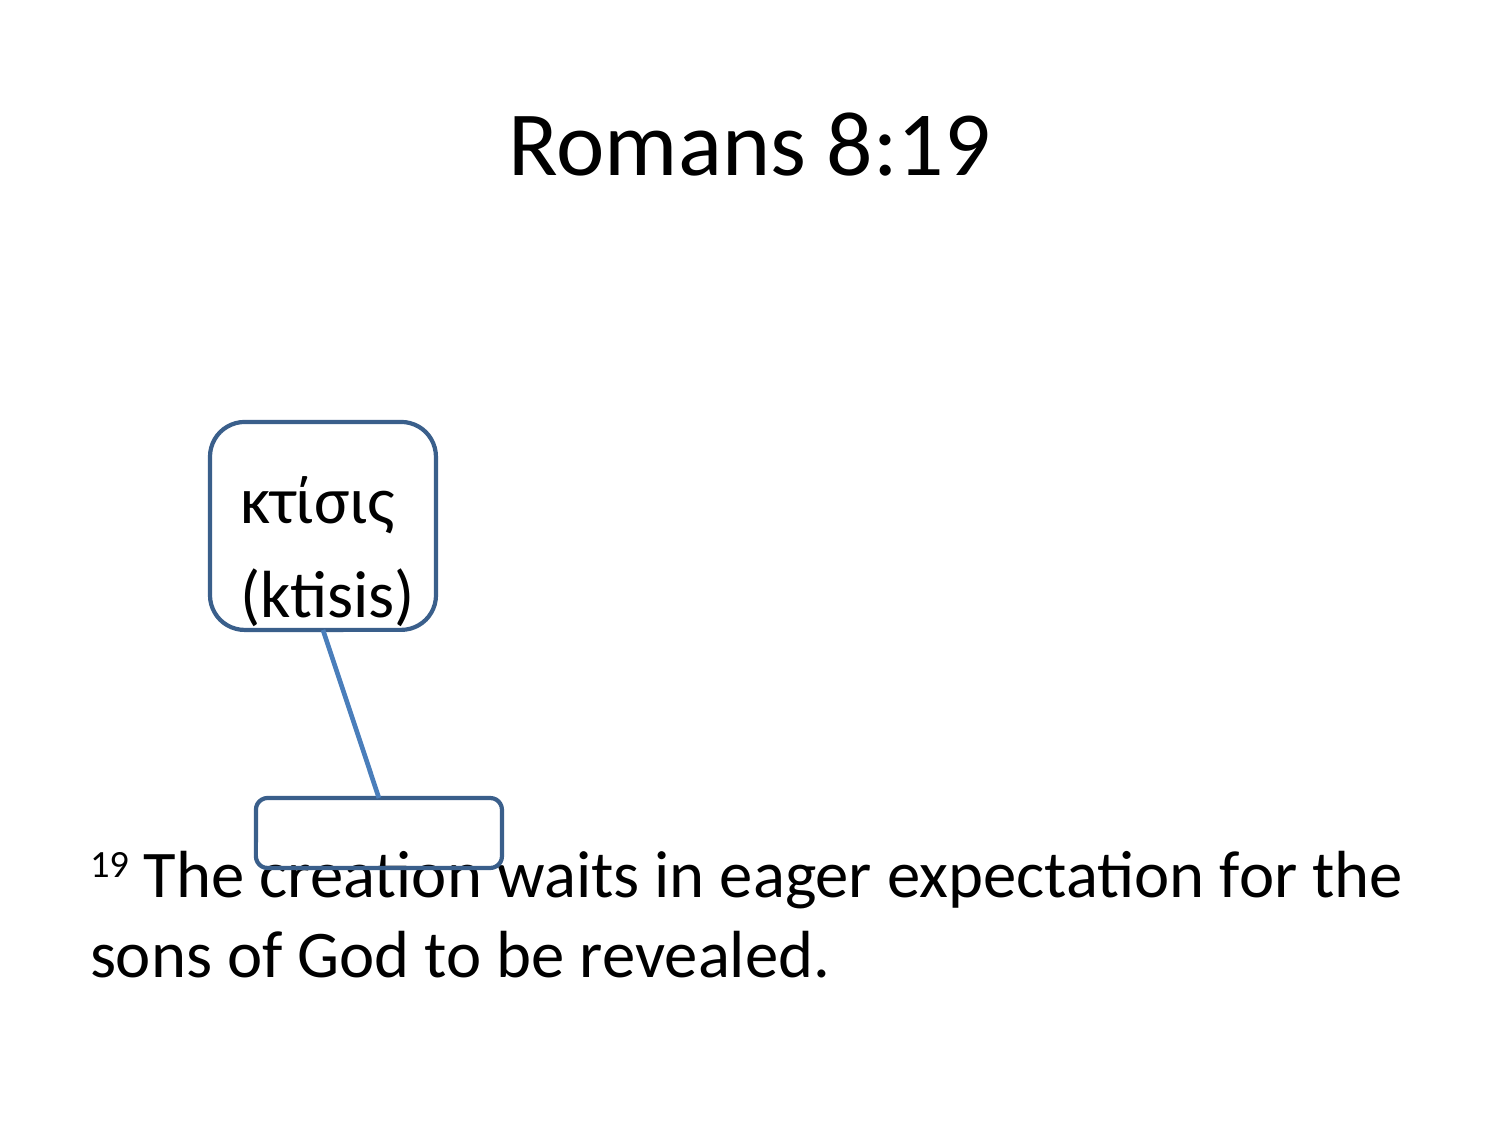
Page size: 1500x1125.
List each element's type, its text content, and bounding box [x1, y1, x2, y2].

text_box [253, 795, 505, 871]
text_box [207, 419, 439, 633]
title Romans 8:19 [75, 45, 1425, 233]
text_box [322, 629, 380, 799]
list κτίσις (ktisis) 19 The creation waits in eager expectation for the sons of God to be revealed. [75, 262, 1425, 1005]
